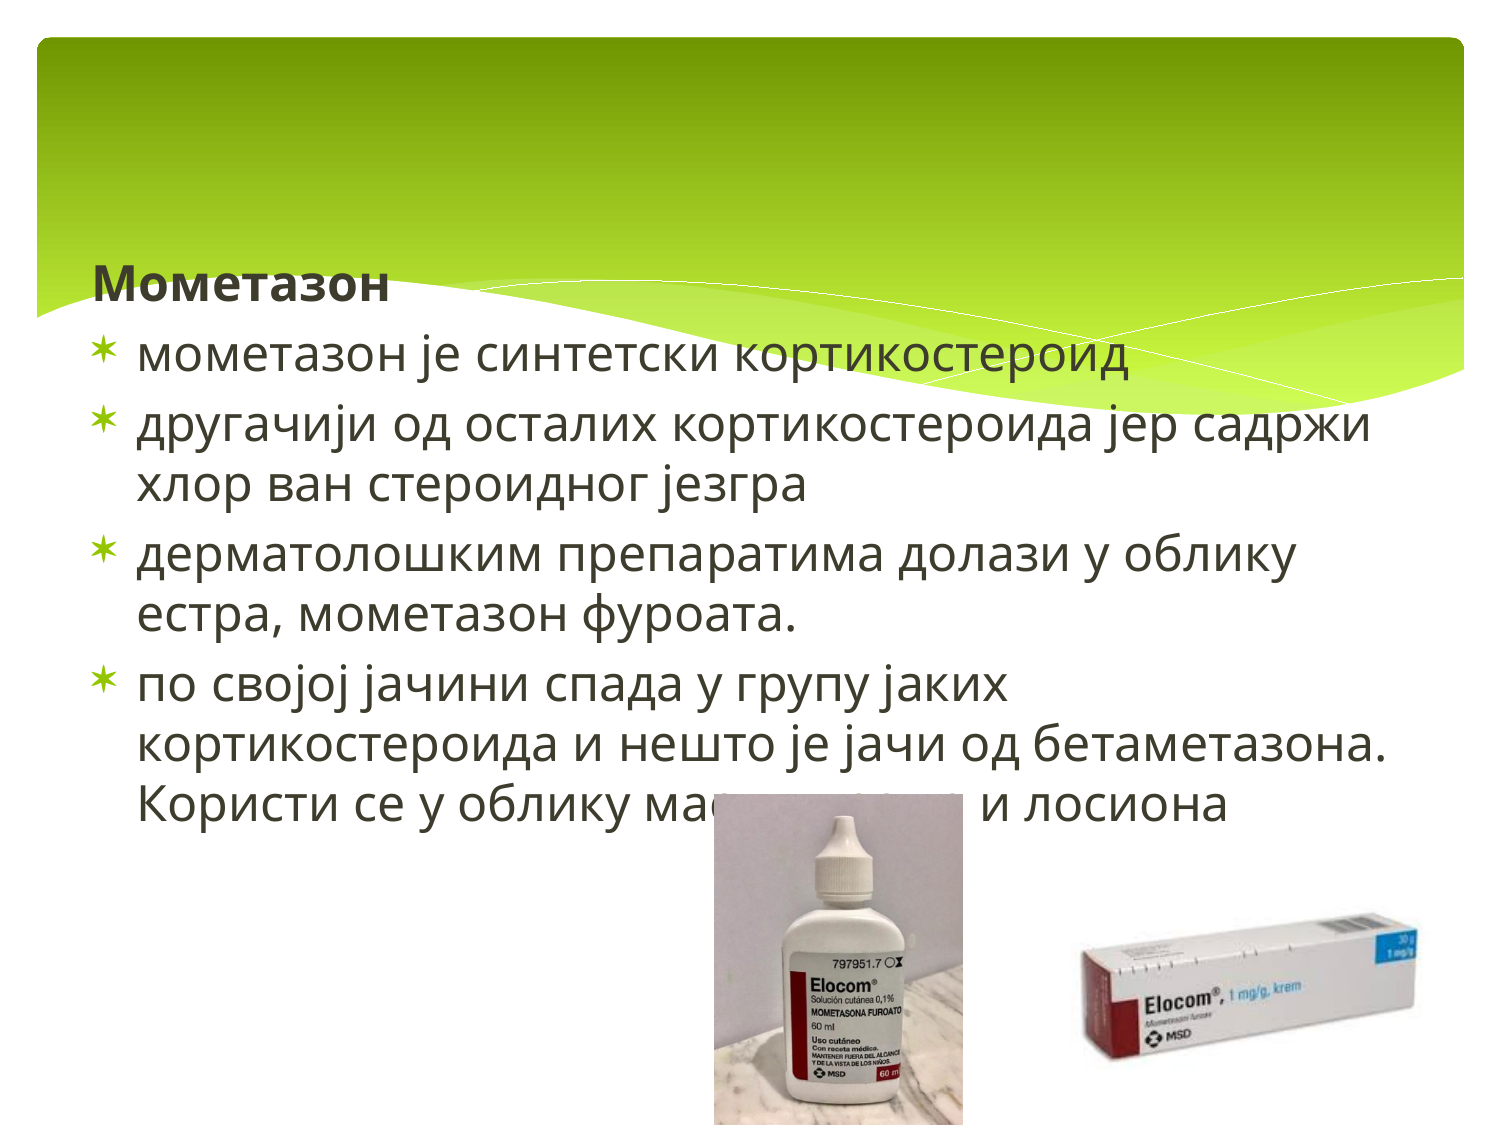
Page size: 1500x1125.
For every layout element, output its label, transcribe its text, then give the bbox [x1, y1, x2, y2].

picture [714, 793, 963, 1125]
picture [1021, 843, 1460, 1125]
list Мометазон мометазон је синтетски кортикостероид другачији од осталих кортикостероида јер садржи хлор ван стероидног језгра дерматолошким препаратима долази у облику естра, мометазон фуроата. по својој јачини спада у групу јаких кортикостероида и нешто је јачи од бетаметазона. Користи се у облику масти, крема и лосиона [76, 243, 1436, 1094]
